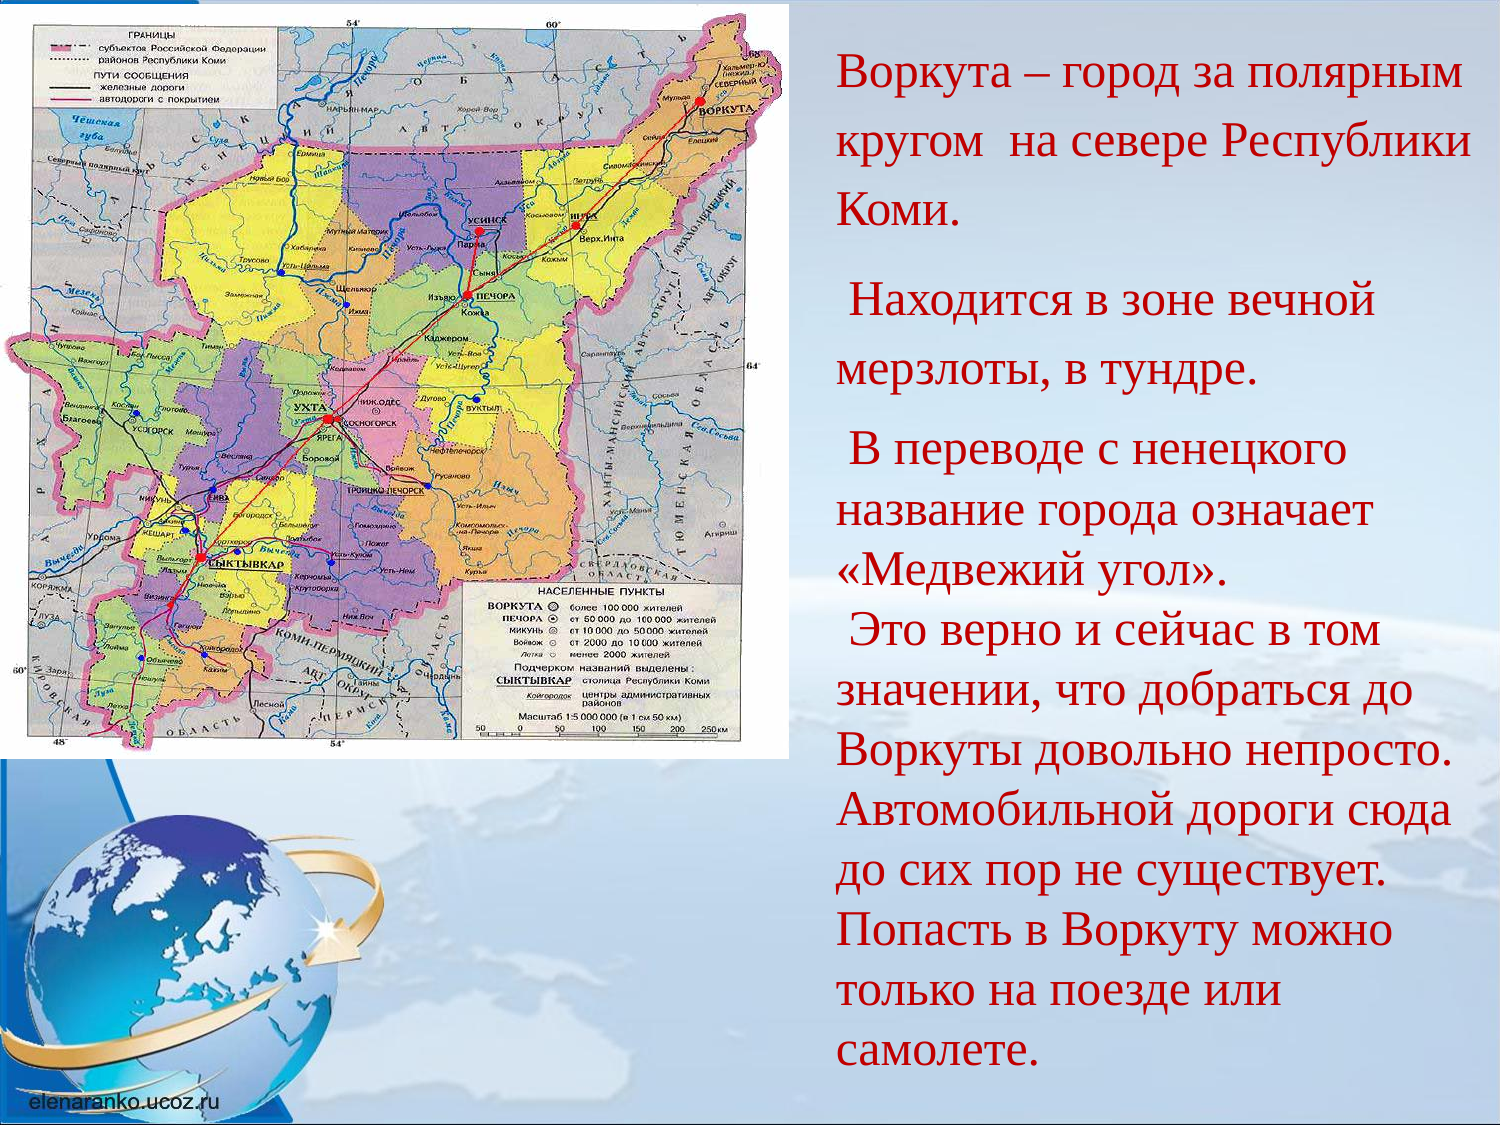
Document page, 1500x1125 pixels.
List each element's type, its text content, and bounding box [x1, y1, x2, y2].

text_box Воркута – город за полярным кругом на севере Республики Коми. Находится в зоне вечной мерзлоты, в тундре. В переводе с ненецкого название города означает «Медвежий угол». Это верно и сейчас в том значении, что добраться до Воркуты довольно непросто. Автомобильной дороги сюда до сих пор не существует. Попасть в Воркуту можно только на поезде или самолете. [820, 709, 1500, 1083]
picture [0, 0, 1500, 1125]
text_box . [794, 633, 1500, 709]
text_box Воркута – город за полярным кругом на севере Республики Коми. Находится в зоне вечной мерзлоты, в тундре. В переводе с ненецкого название города означает «Медвежий угол». Это верно и сейчас в том значении, что добраться до Воркуты довольно непросто. Автомобильной дороги сюда до сих пор не существует. Попасть в Воркуту можно только на поезде или самолете. [820, 20, 1500, 633]
